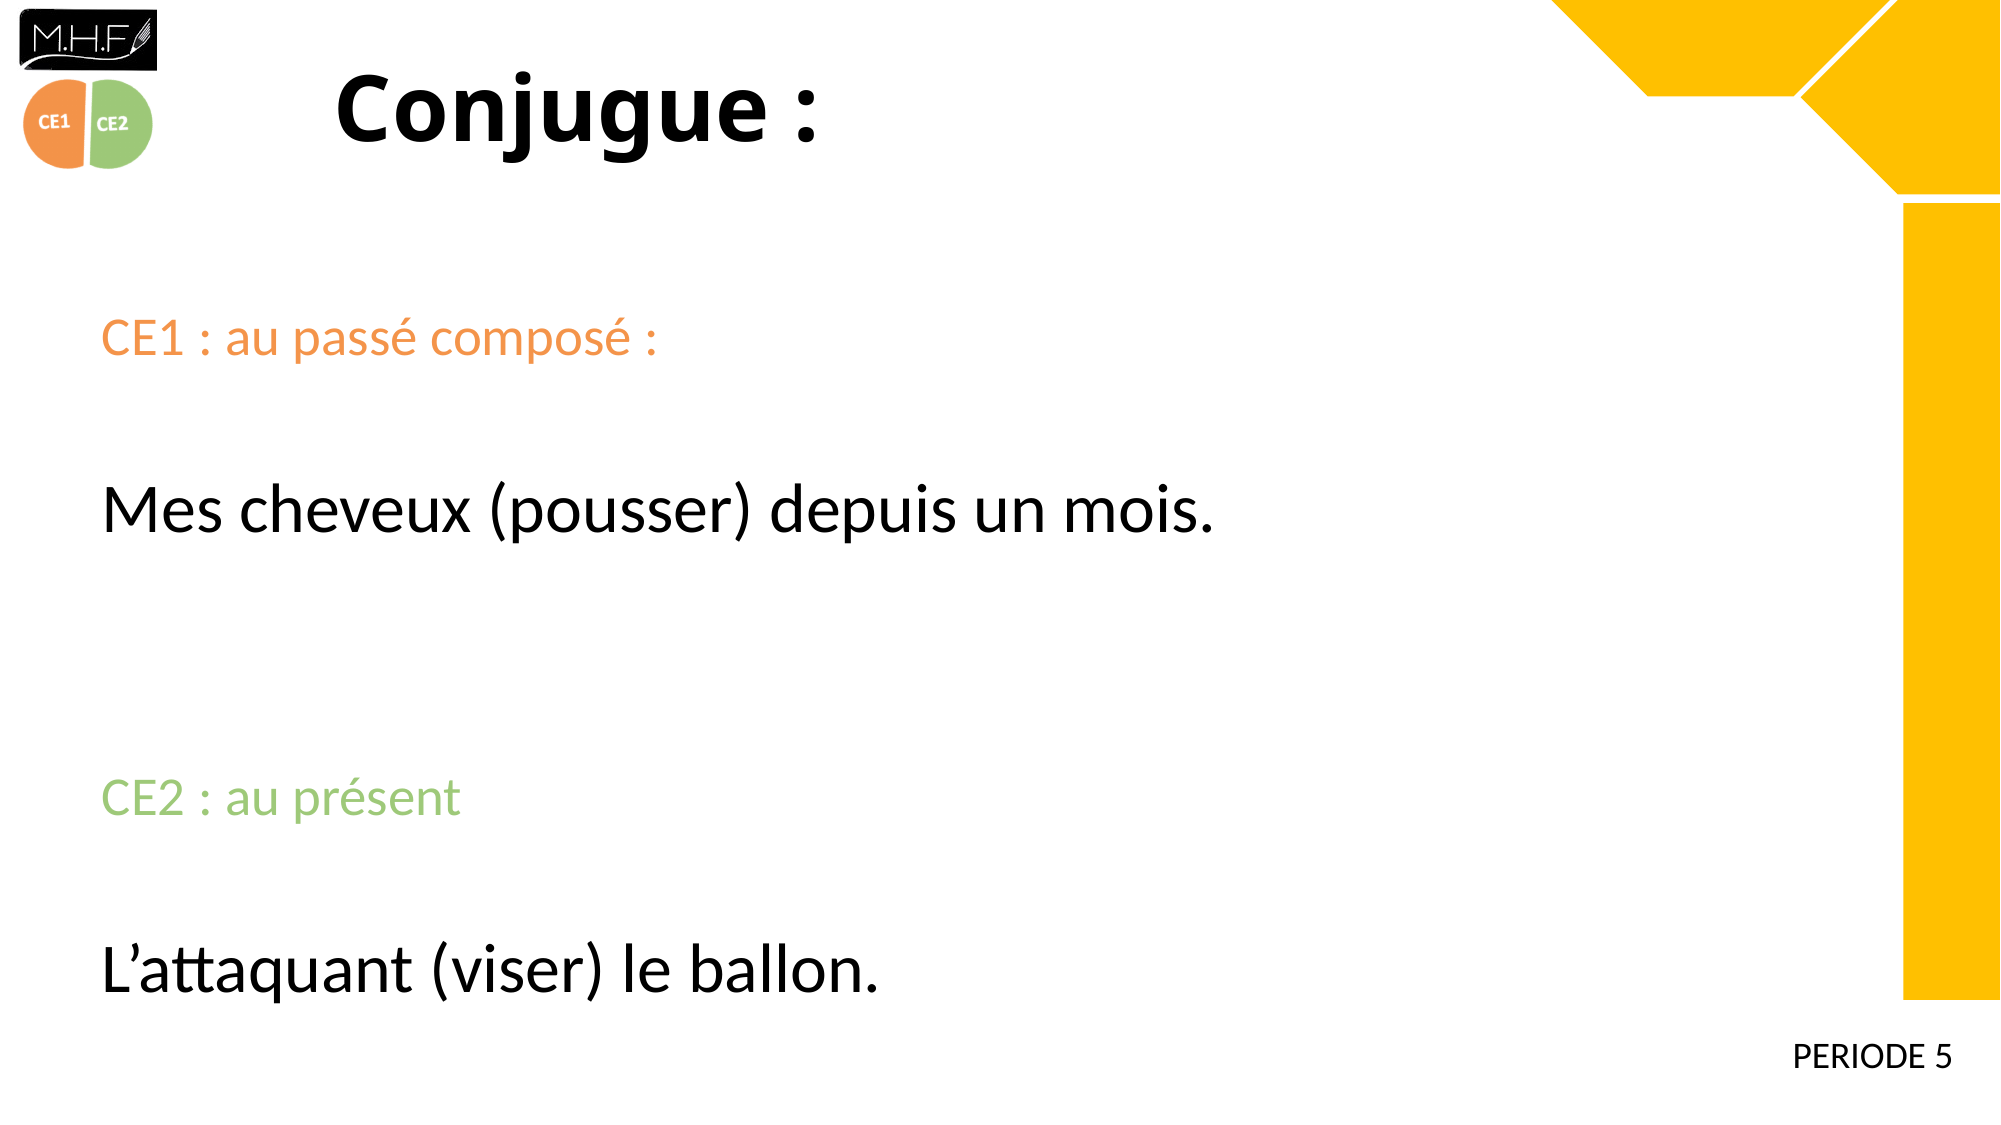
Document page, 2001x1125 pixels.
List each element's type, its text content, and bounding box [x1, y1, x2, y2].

picture [1, 7, 177, 207]
text_box [1549, 0, 1892, 98]
list CE1 : au passé composé : Mes cheveux (pousser) depuis un mois. CE2 : au présent L’attaquant (viser) le ballon. [86, 300, 1784, 1015]
text_box [1799, 0, 2000, 196]
text_box [1031, 299, 1853, 1014]
text_box PERIODE 5 [1364, 1023, 1969, 1125]
title Conjugue : [318, 3, 1865, 221]
text_box [1902, 202, 2000, 1001]
